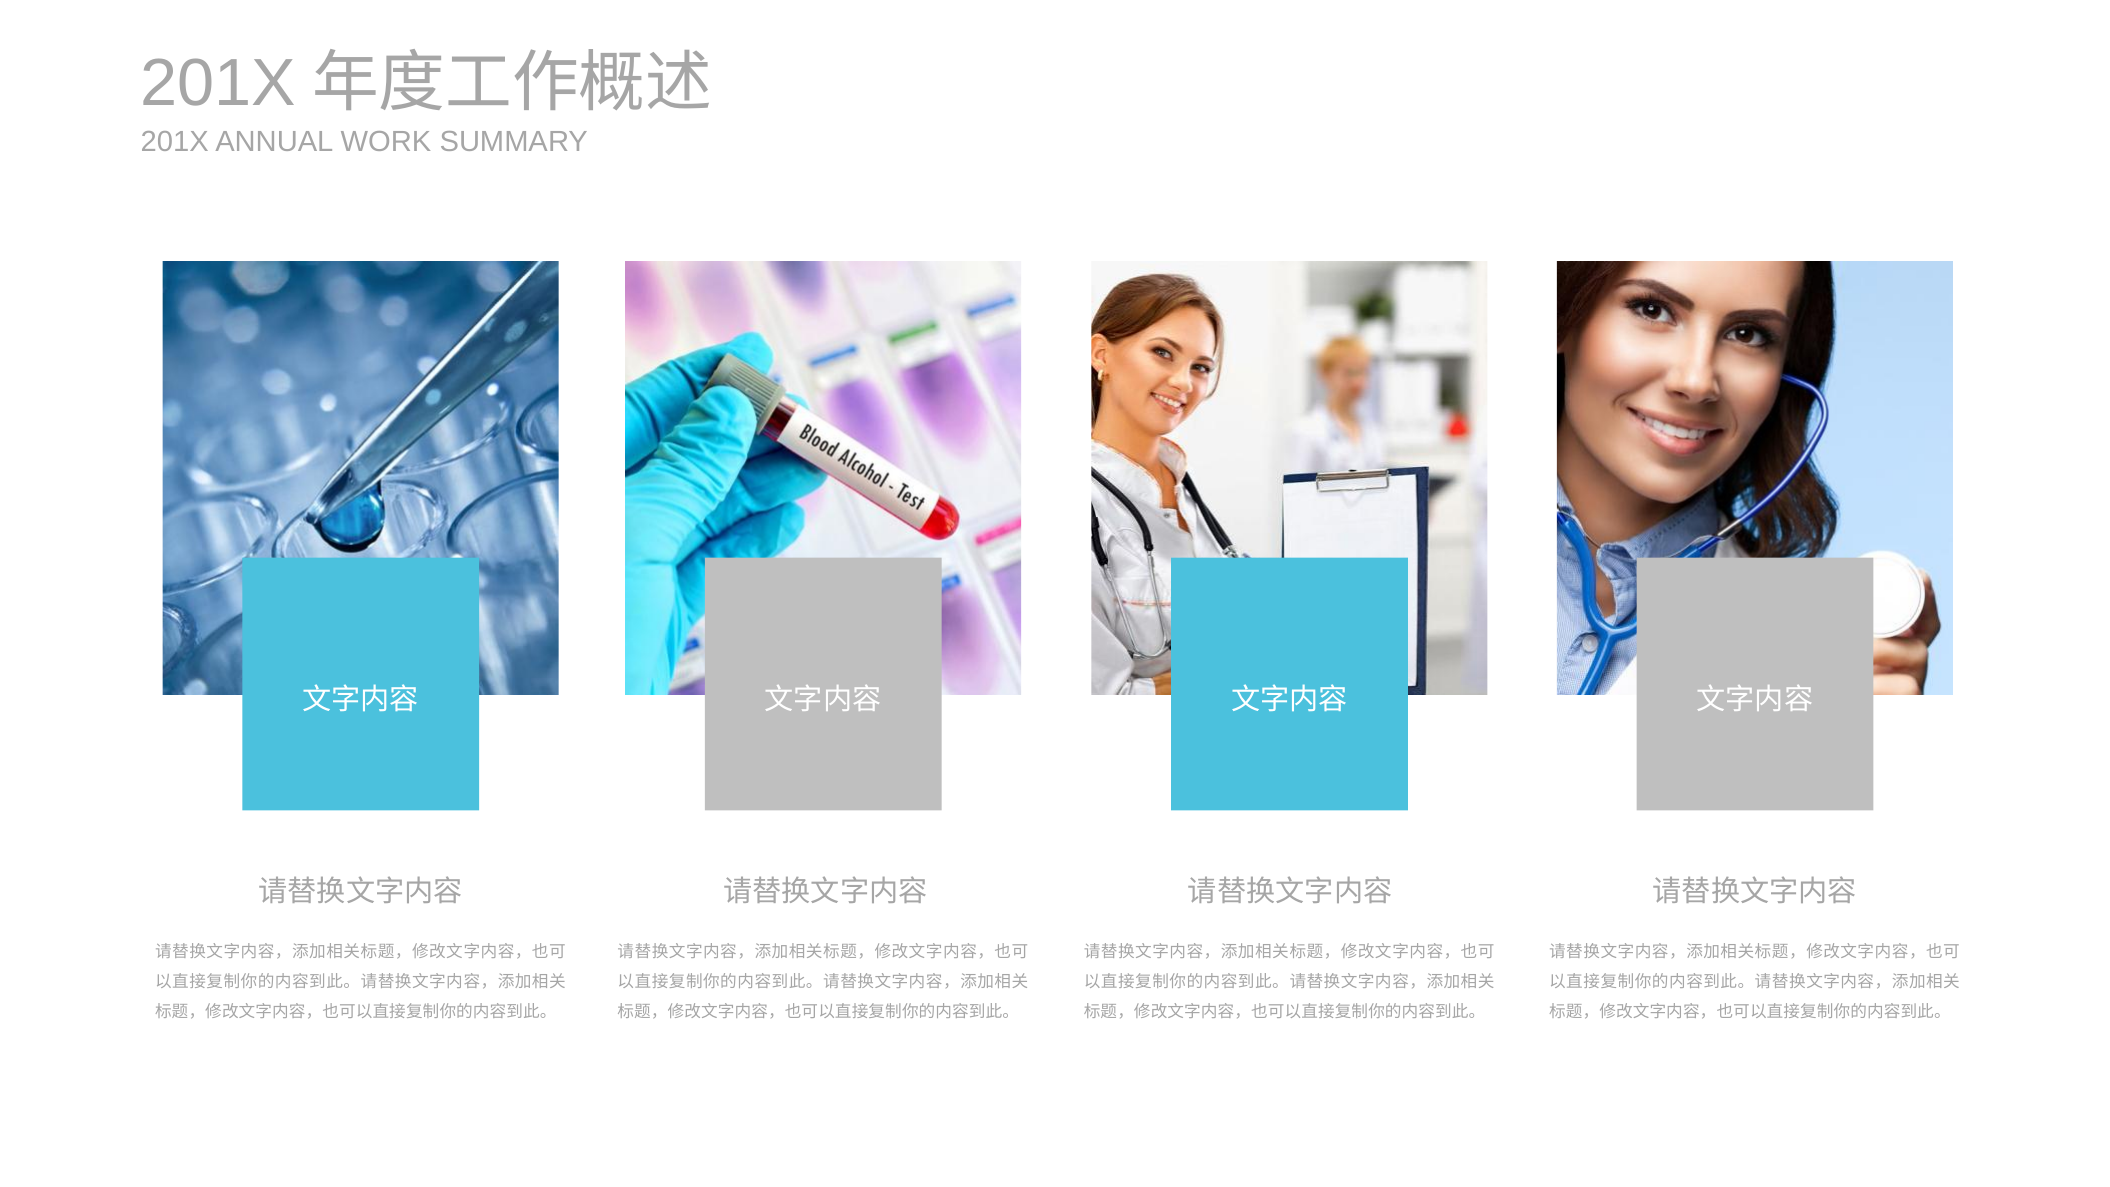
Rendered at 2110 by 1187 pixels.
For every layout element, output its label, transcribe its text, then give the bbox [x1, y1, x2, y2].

text_box 201X年度工作概述 [140, 38, 789, 119]
text_box [1171, 557, 1408, 811]
text_box [1556, 260, 1954, 695]
text_box 请替换文字内容 [181, 871, 540, 907]
text_box [242, 557, 480, 811]
text_box 请替换文字内容，添加相关标题，修改文字内容，也可以直接复制你的内容到此。请替换文字内容，添加相关标题，修改文字内容，也可以直接复制你的内容到此。 [1083, 930, 1496, 1021]
text_box 请替换文字内容 [1111, 871, 1469, 907]
text_box 文字内容 [764, 662, 882, 716]
text_box [1636, 557, 1874, 811]
text_box 文字内容 [1230, 662, 1349, 716]
text_box 文字内容 [1696, 662, 1814, 716]
text_box 请替换文字内容 [1576, 871, 1934, 907]
text_box 文字内容 [302, 662, 420, 716]
text_box [624, 260, 1022, 695]
text_box 请替换文字内容 [646, 871, 1005, 907]
text_box 201X ANNUAL WORK SUMMARY [140, 122, 602, 158]
text_box 请替换文字内容，添加相关标题，修改文字内容，也可以直接复制你的内容到此。请替换文字内容，添加相关标题，修改文字内容，也可以直接复制你的内容到此。 [155, 930, 567, 1021]
text_box 请替换文字内容，添加相关标题，修改文字内容，也可以直接复制你的内容到此。请替换文字内容，添加相关标题，修改文字内容，也可以直接复制你的内容到此。 [617, 930, 1029, 1021]
text_box [162, 260, 560, 695]
text_box 请替换文字内容，添加相关标题，修改文字内容，也可以直接复制你的内容到此。请替换文字内容，添加相关标题，修改文字内容，也可以直接复制你的内容到此。 [1549, 930, 1961, 1021]
text_box [704, 557, 942, 811]
text_box [1090, 260, 1489, 695]
